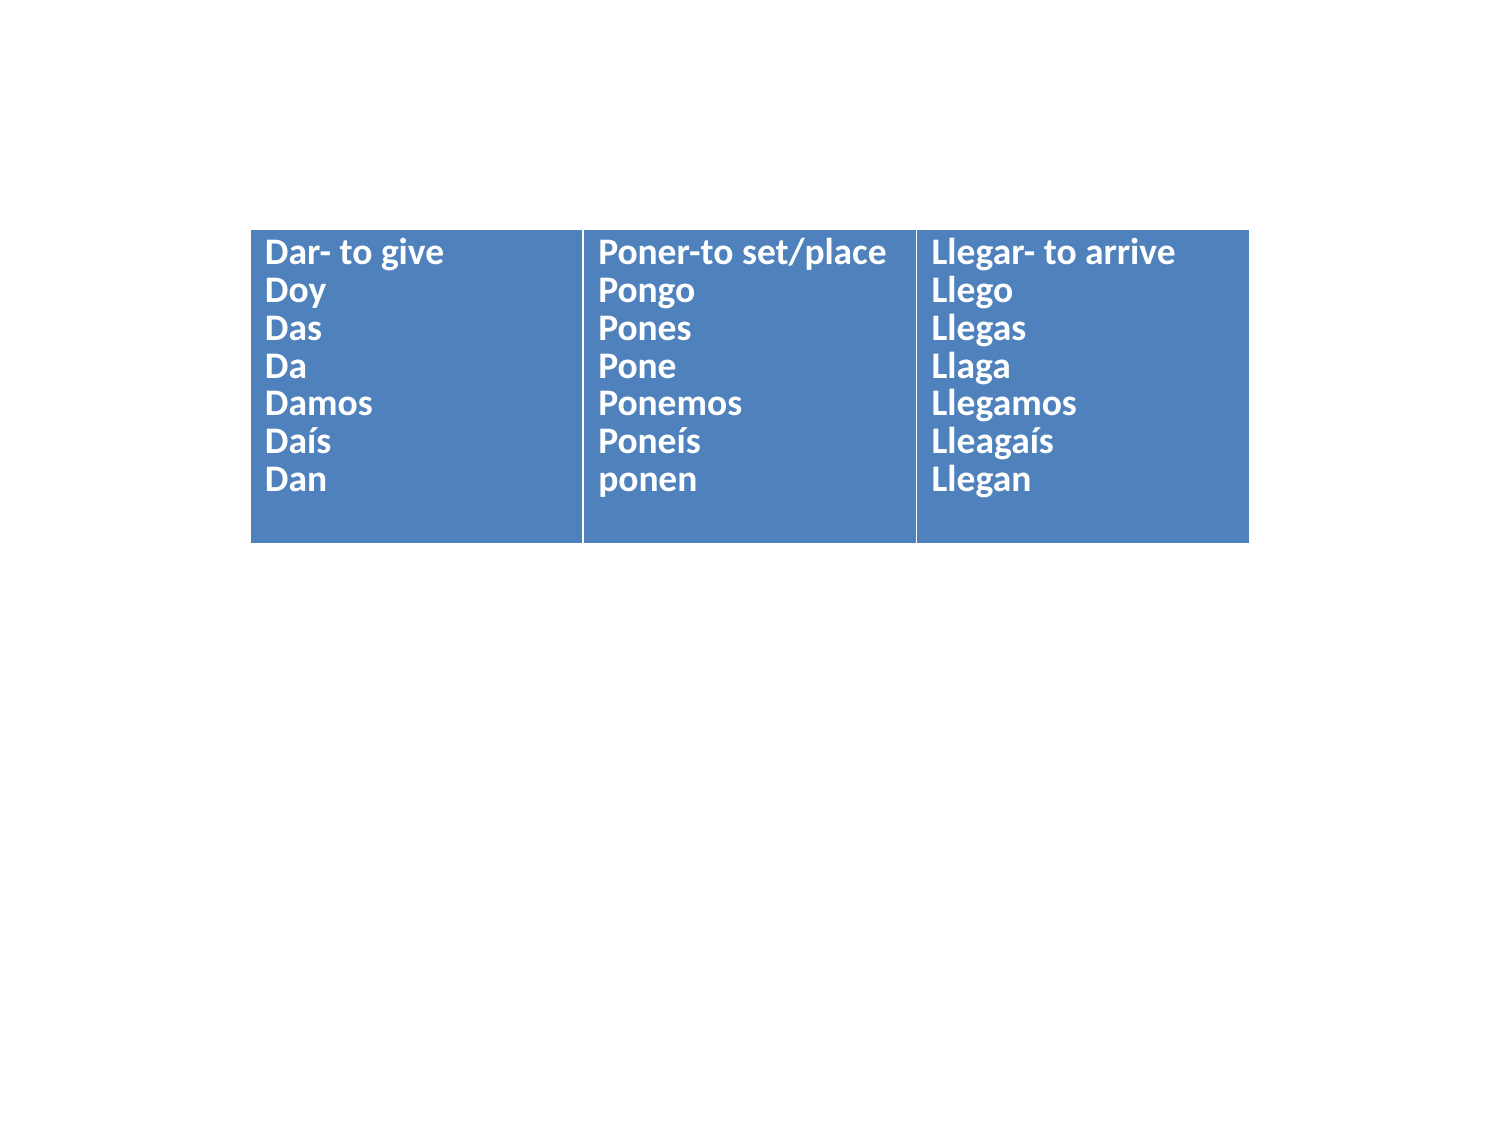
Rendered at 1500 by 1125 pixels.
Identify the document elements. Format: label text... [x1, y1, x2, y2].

table_header Llegar- to arrive Llego Llegas Llaga Llegamos Lleagaís Llegan [917, 230, 1249, 543]
title [75, 45, 1425, 1068]
table_header Dar- to give Doy Das Da Damos Daís Dan [251, 230, 582, 543]
table_header Poner-to set/place Pongo Pones Pone Ponemos Poneís ponen [584, 230, 916, 543]
